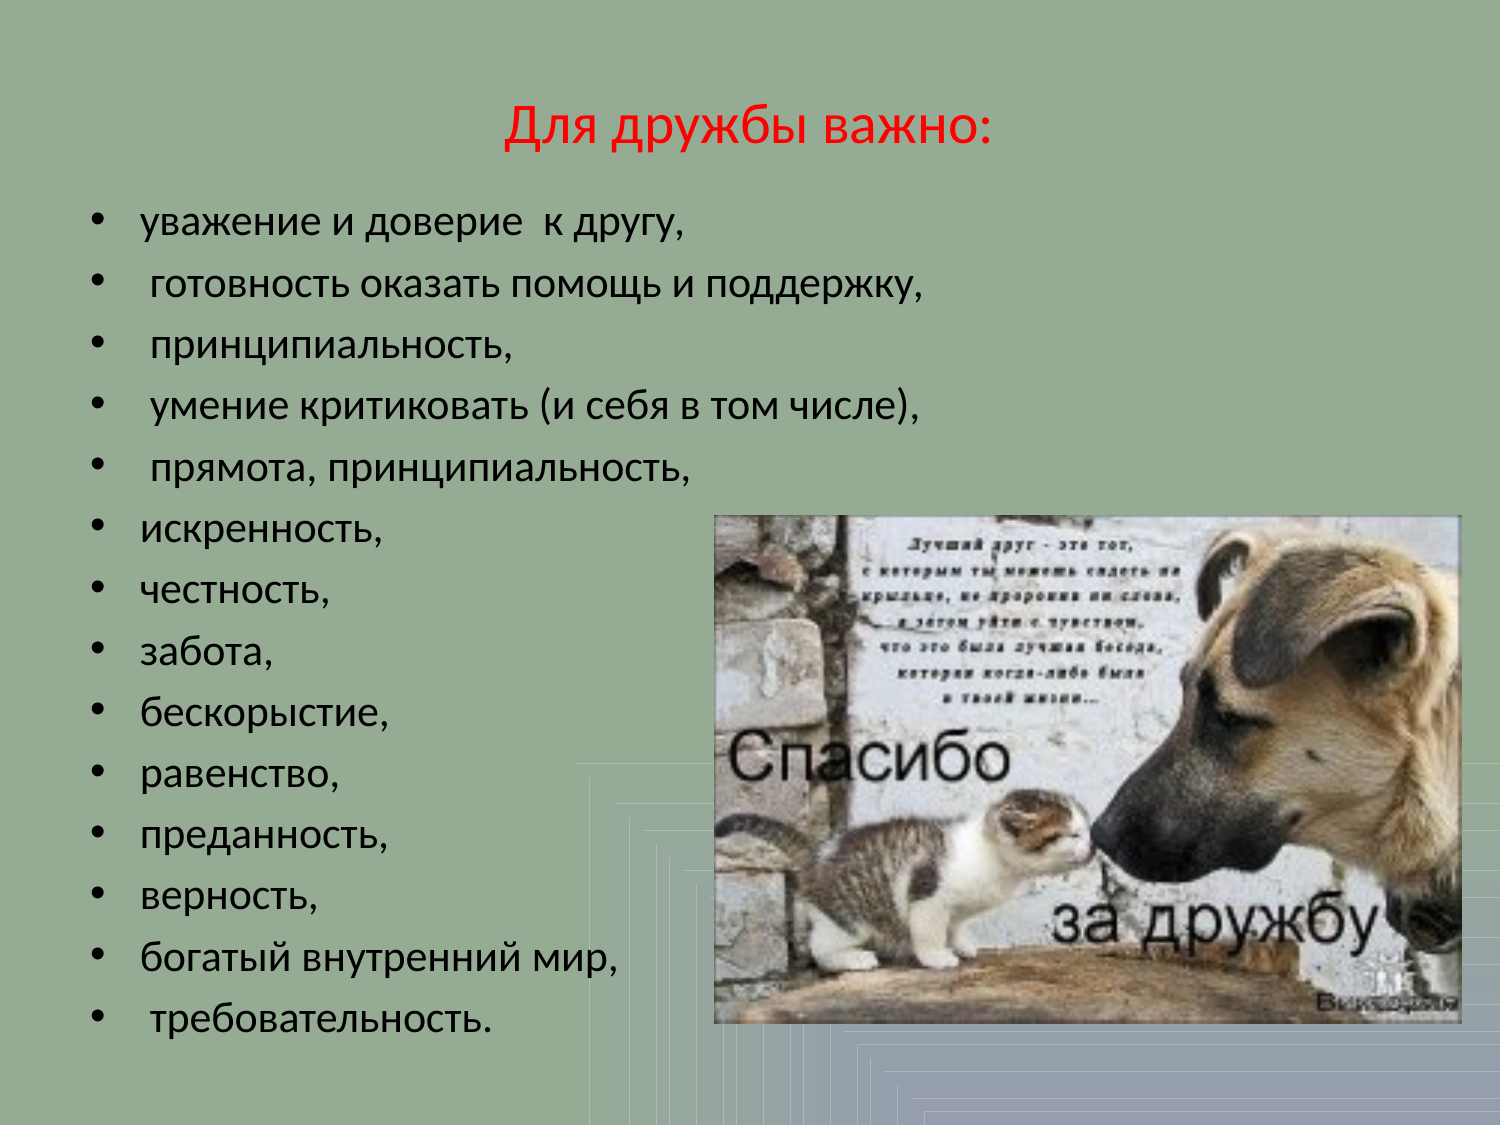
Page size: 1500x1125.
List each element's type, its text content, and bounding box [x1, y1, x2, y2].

list уважение и доверие к другу, готовность оказать помощь и поддержку, принципиальность, умение критиковать (и себя в том числе), прямота, принципиальность, искренность, честность, забота, бескорыстие, равенство, преданность, верность, богатый внутренний мир, требовательность. [75, 184, 1425, 1059]
picture [714, 514, 1462, 1024]
title Для дружбы важно: [75, 78, 1425, 184]
